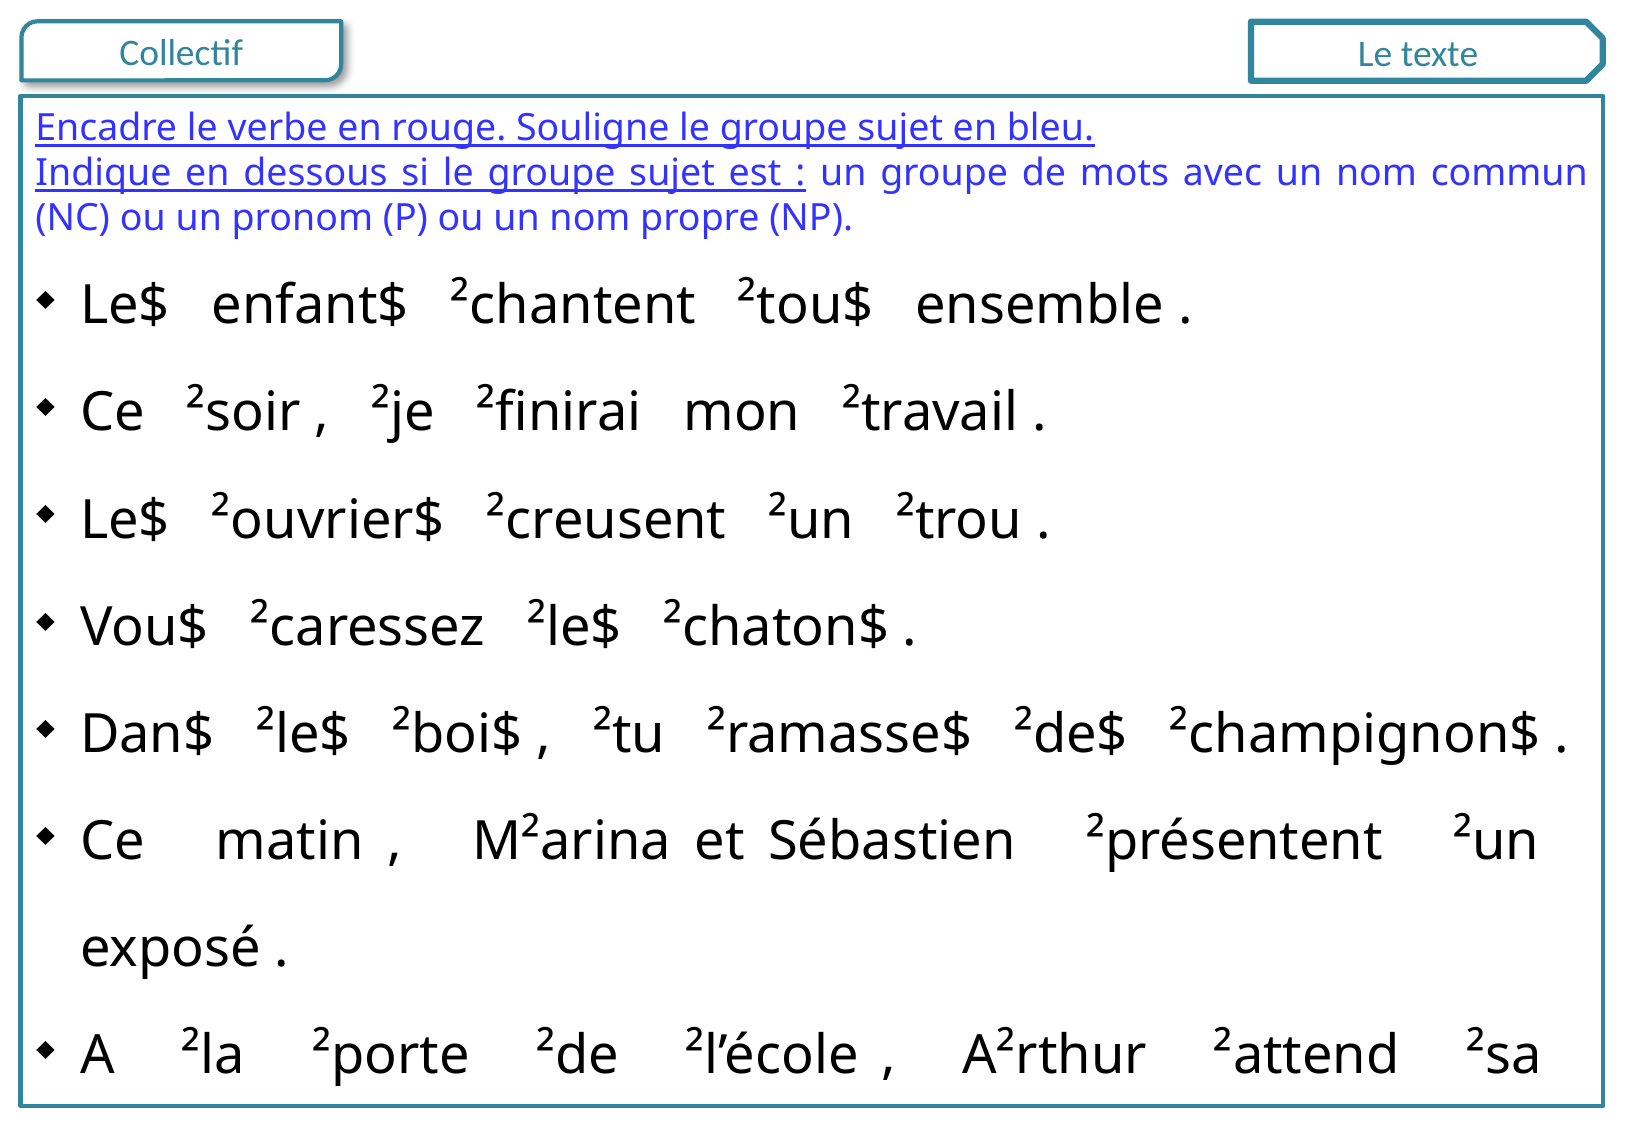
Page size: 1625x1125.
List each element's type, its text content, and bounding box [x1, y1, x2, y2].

list Le$ enfant$ ²chantent ²tou$ ensemble . Ce ²soir , ²je ²finirai mon ²travail . Le$ ²ouvrier$ ²creusent ²un ²trou . Vou$ ²caressez ²le$ ²chaton$ . Dan$ ²le$ ²boi$ , ²tu ²ramasse$ ²de$ ²champignon$ . Ce matin , M²arina et Sébastien ²présentent ²un exposé . A ²la ²porte ²de ²l’école , A²rthur ²attend ²sa maman . Le ²stylo ²de Julien ²fuit ²un ²peu . [21, 219, 1604, 1070]
list Encadre le verbe en rouge. Souligne le groupe sujet en bleu. Indique en dessous si le groupe sujet est : un groupe de mots avec un nom commun (NC) ou un pronom (P) ou un nom propre (NP). [18, 94, 1605, 1108]
list Le texte [1251, 21, 1585, 81]
